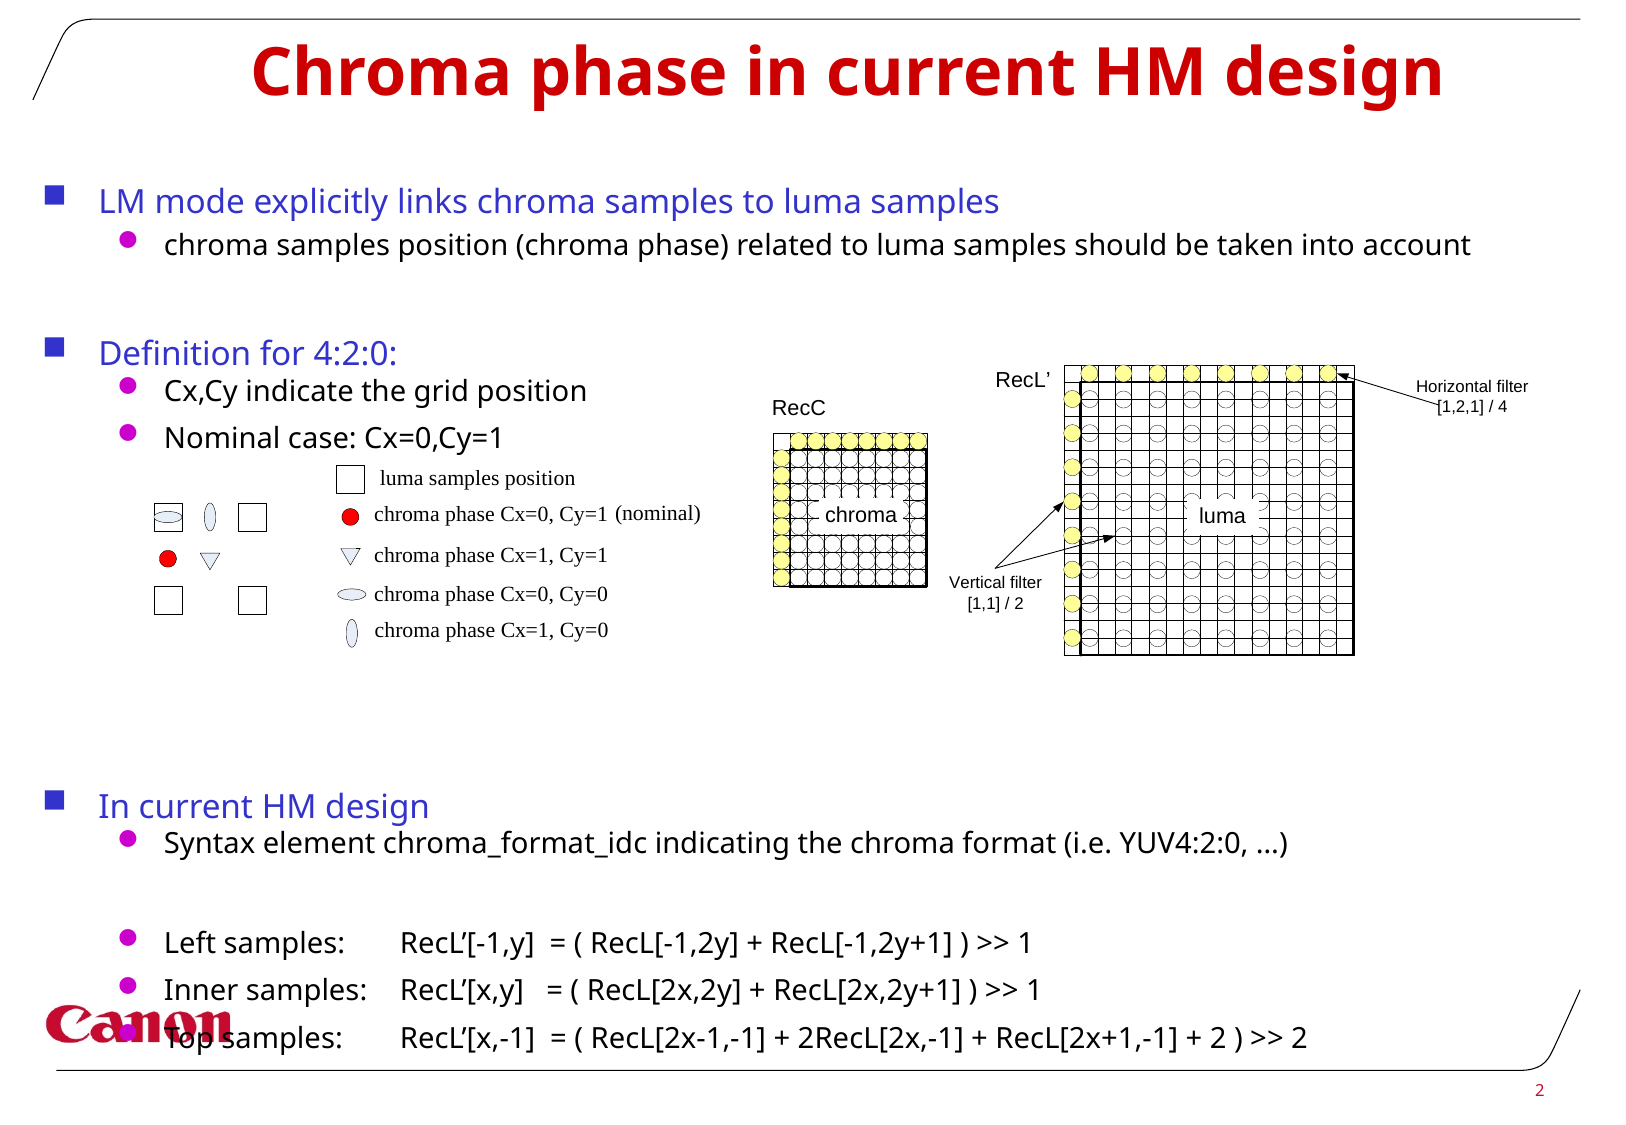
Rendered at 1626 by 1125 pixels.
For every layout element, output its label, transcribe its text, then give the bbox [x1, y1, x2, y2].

slide_number 2 [1414, 1063, 1545, 1103]
list LM mode explicitly links chroma samples to luma samples chroma samples position (chroma phase) related to luma samples should be taken into account Definition for 4:2:0: Cx,Cy indicate the grid position Nominal case: Cx=0,Cy=1 In current HM design Syntax element chroma_format_idc indicating the chroma format (i.e. YUV4:2:0, …) Left samples: RecL’[-1,y] = ( RecL[-1,2y] + RecL[-1,2y+1] ) >> 1 Inner samples: RecL’[x,y] = ( RecL[2x,2y] + RecL[2x,2y+1] ) >> 1 Top samples: RecL’[x,-1] = ( RecL[2x-1,-1] + 2RecL[2x,-1] + RecL[2x+1,-1] + 2 ) >> 2 [27, 172, 1585, 1004]
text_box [741, 337, 1558, 681]
title Chroma phase in current HM design [150, 18, 1546, 120]
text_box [115, 420, 757, 692]
picture [44, 1004, 232, 1043]
